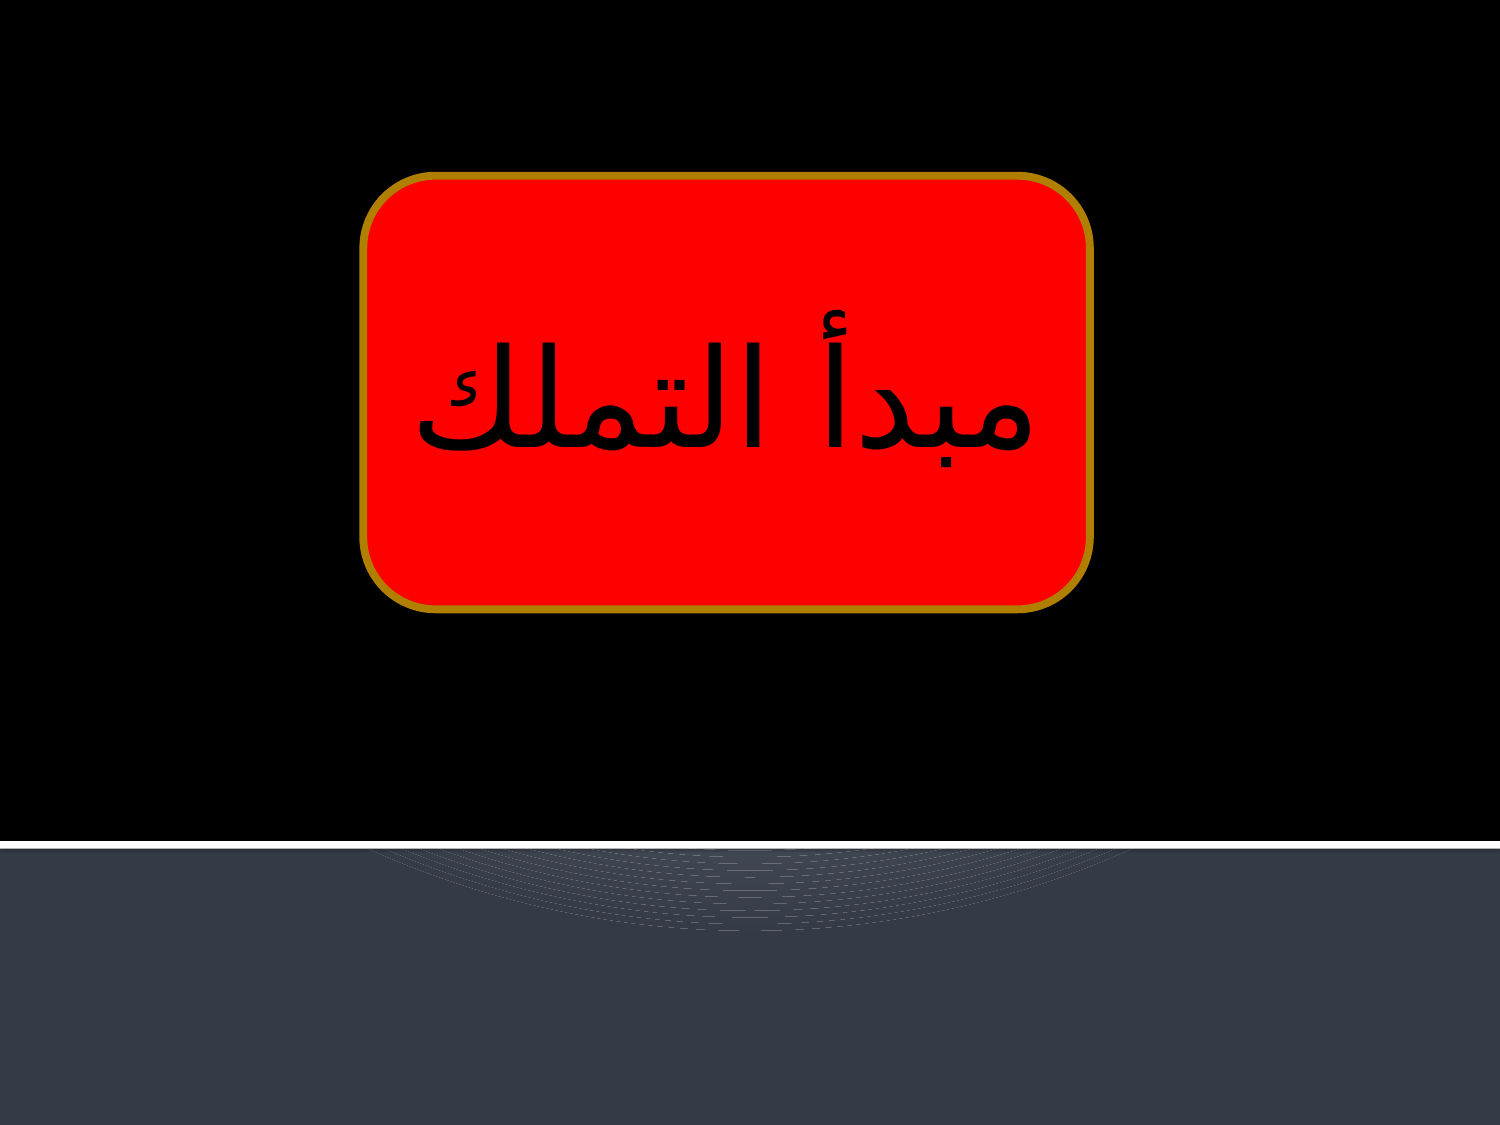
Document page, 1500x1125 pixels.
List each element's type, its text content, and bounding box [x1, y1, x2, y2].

text_box مبدأ التملك [359, 171, 1094, 614]
